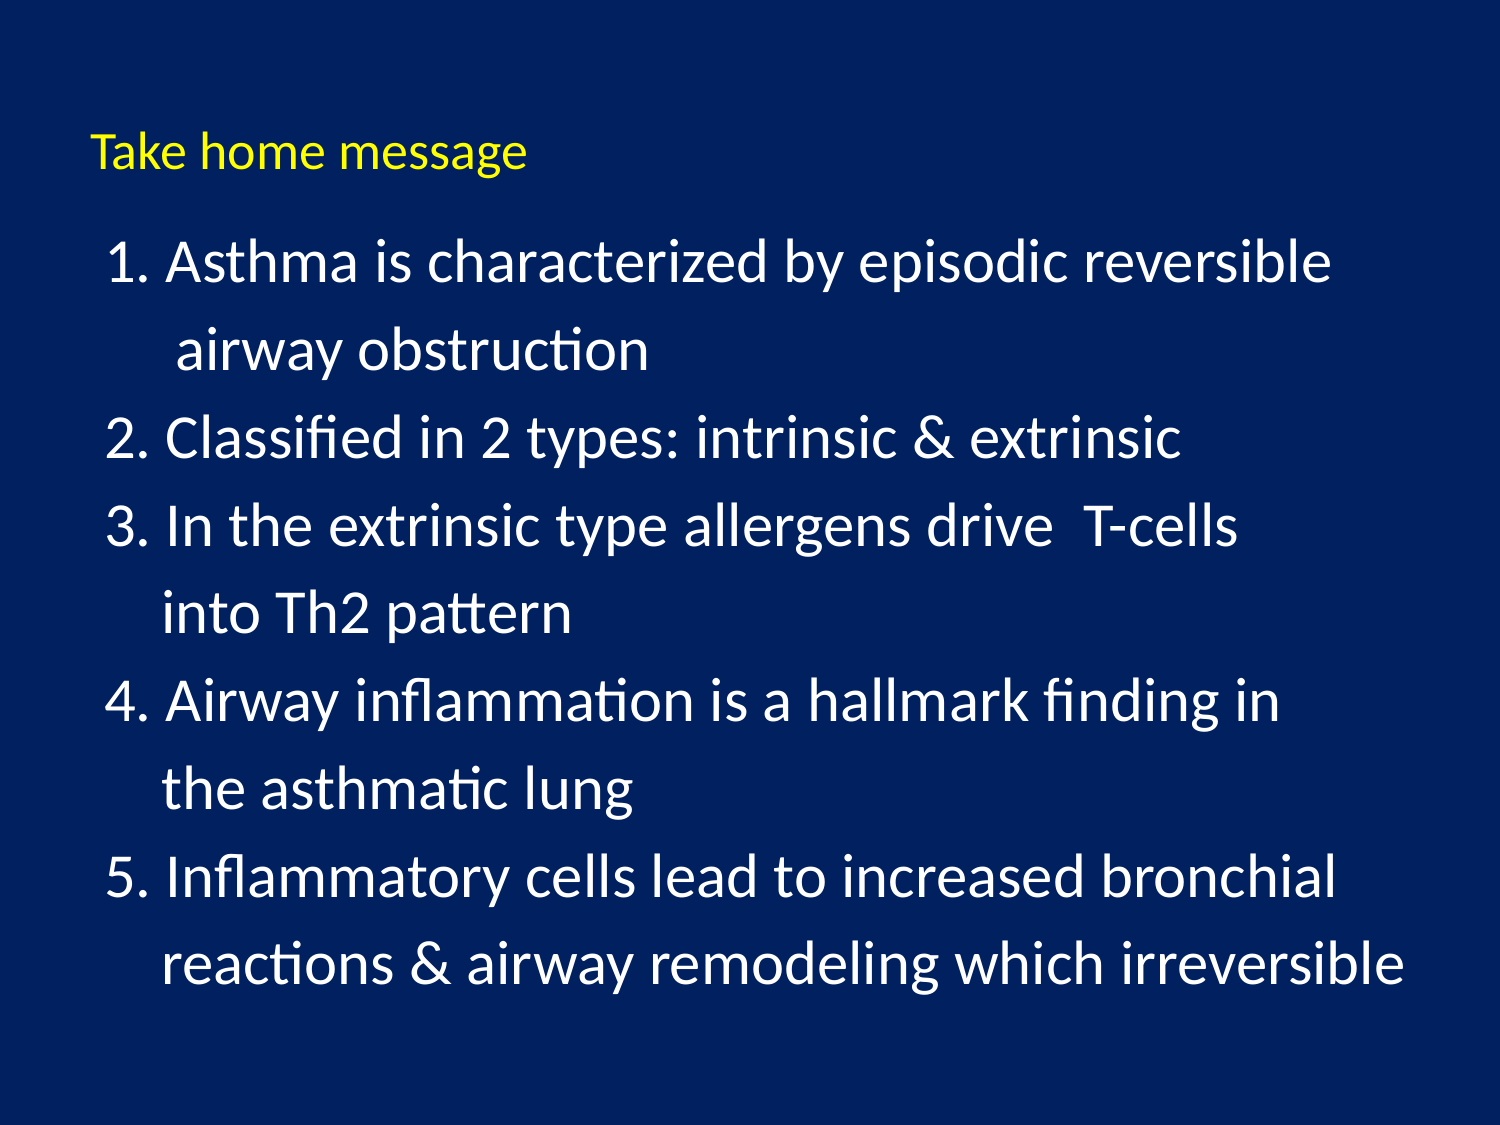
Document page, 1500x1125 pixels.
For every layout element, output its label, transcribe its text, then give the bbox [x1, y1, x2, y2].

list 1. Asthma is characterized by episodic reversible airway obstruction 2. Classified in 2 types: intrinsic & extrinsic 3. In the extrinsic type allergens drive T-cells into Th2 pattern 4. Airway inflammation is a hallmark finding in the asthmatic lung 5. Inflammatory cells lead to increased bronchial reactions & airway remodeling which irreversible [75, 212, 1438, 1068]
title Take home message [75, 107, 1425, 188]
